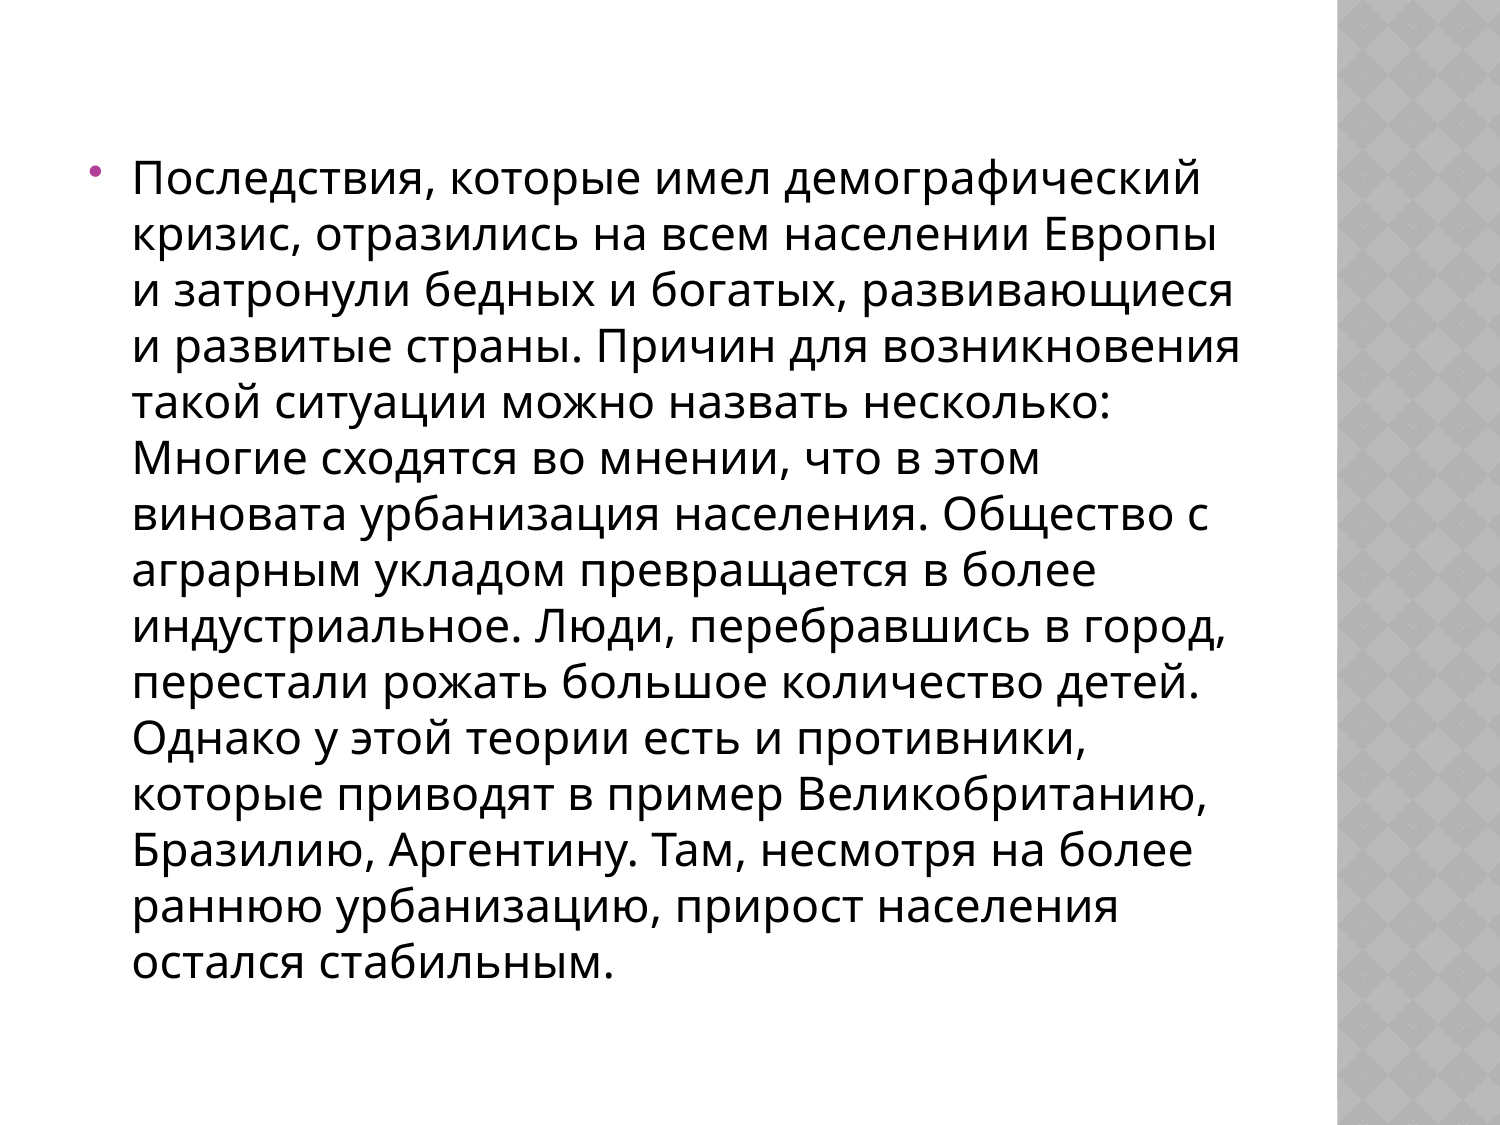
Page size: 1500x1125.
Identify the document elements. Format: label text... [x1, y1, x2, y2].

list Последствия, которые имел демографический кризис, отразились на всем населении Европы и затронули бедных и богатых, развивающиеся и развитые страны. Причин для возникновения такой ситуации можно назвать несколько: Многие сходятся во мнении, что в этом виновата урбанизация населения. Общество с аграрным укладом превращается в более индустриальное. Люди, перебравшись в город, перестали рожать большое количество детей. Однако у этой теории есть и противники, которые приводят в пример Великобританию, Бразилию, Аргентину. Там, несмотря на более раннюю урбанизацию, прирост населения остался стабильным. [75, 140, 1263, 1059]
